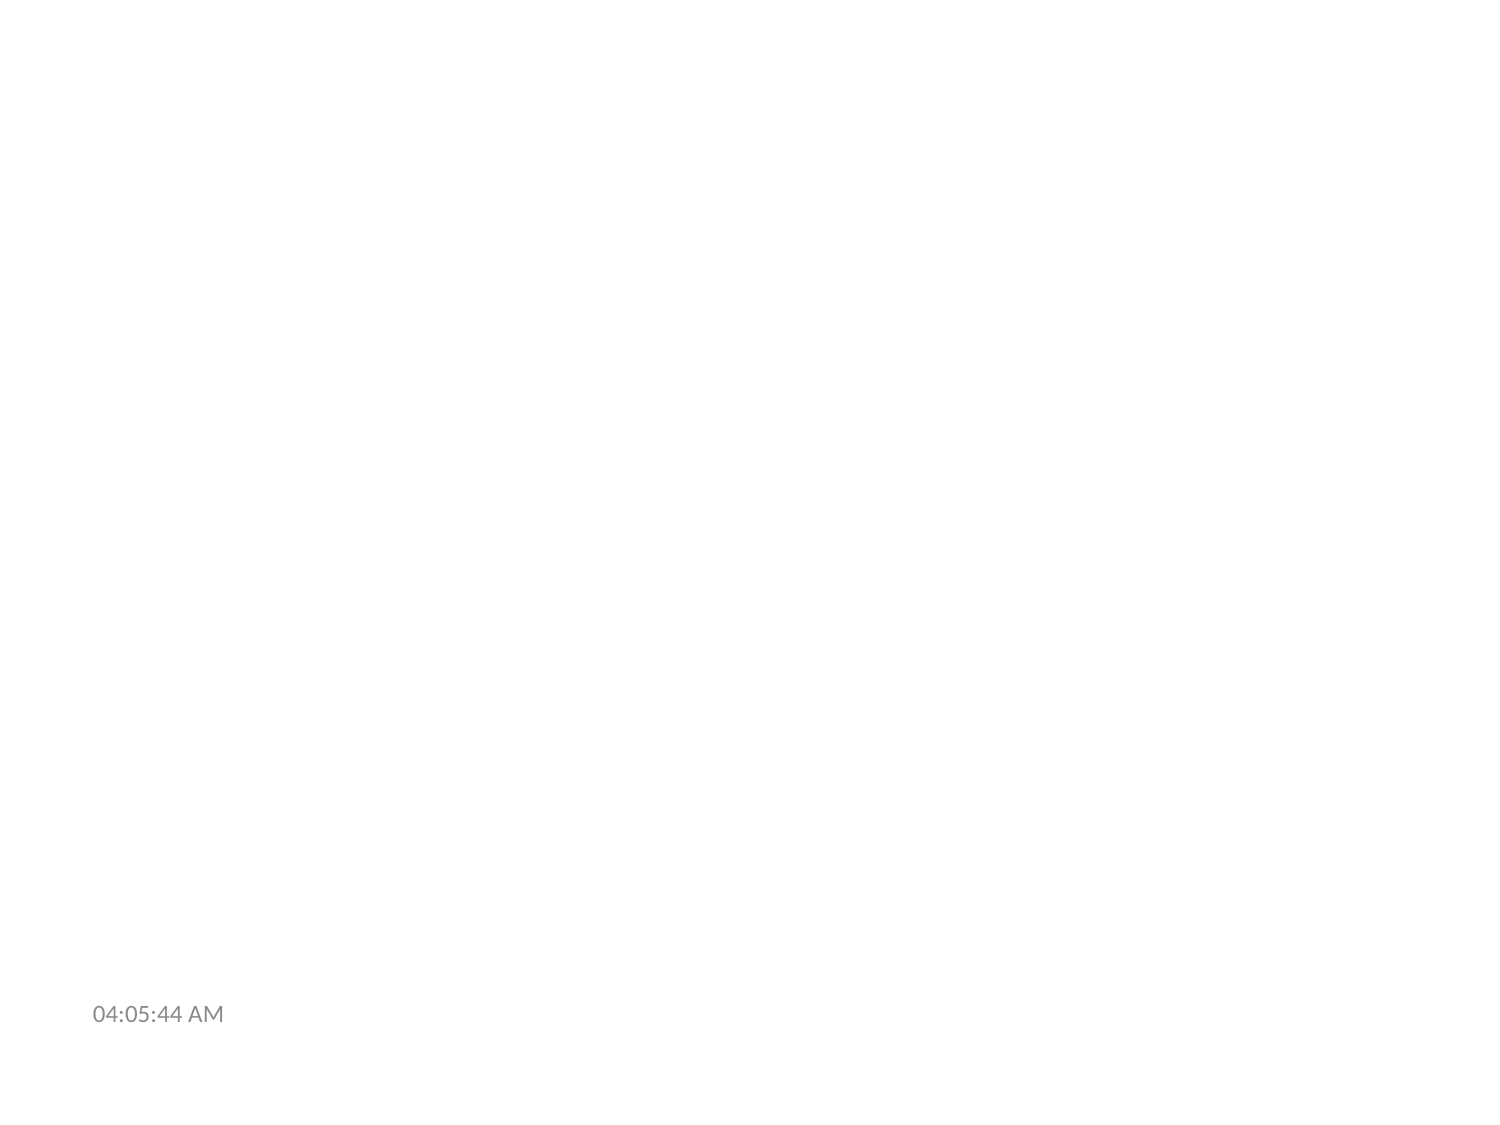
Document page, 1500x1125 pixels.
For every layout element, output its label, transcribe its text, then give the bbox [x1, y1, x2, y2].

text_box 3:35:09 PM [77, 982, 428, 1043]
